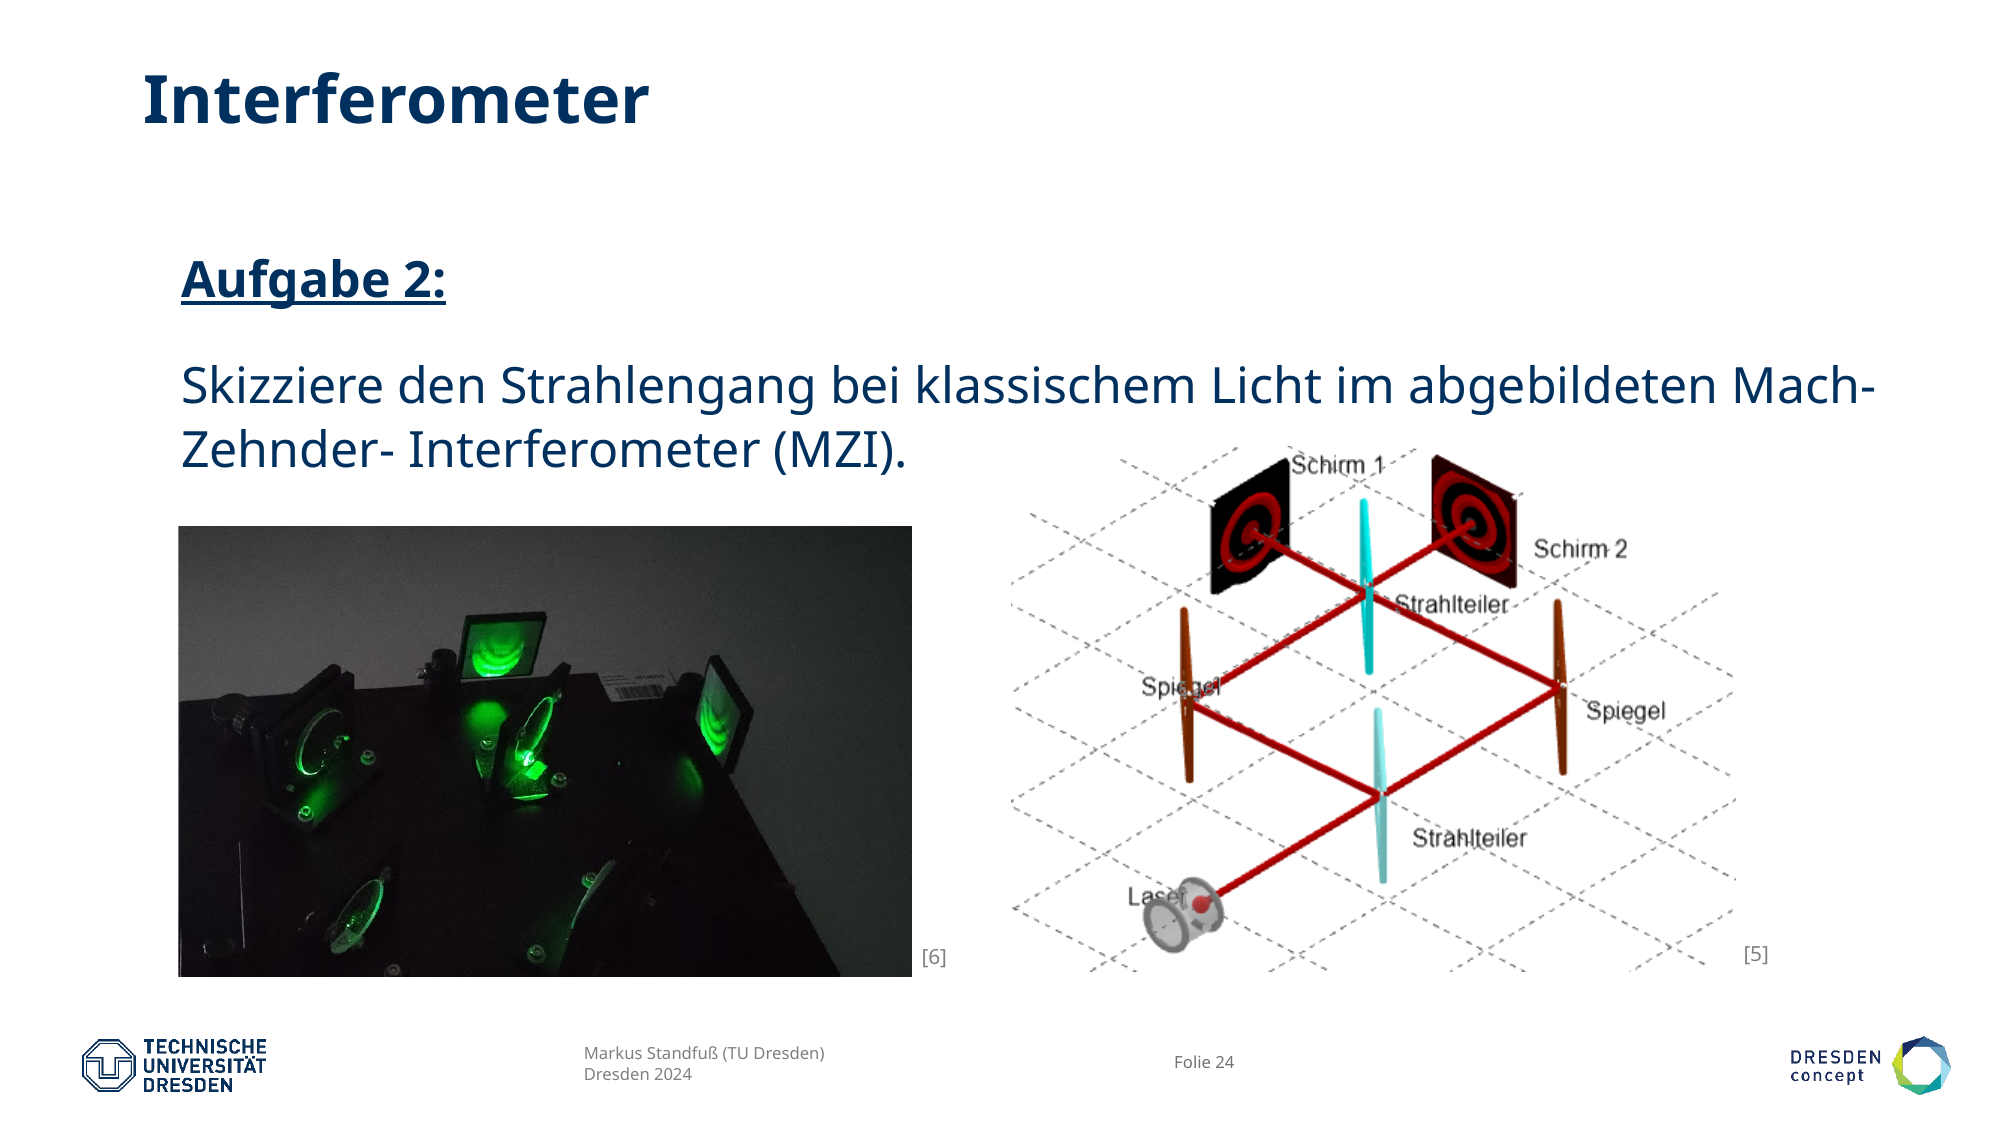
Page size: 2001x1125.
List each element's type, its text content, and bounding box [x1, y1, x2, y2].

picture [1791, 1036, 1951, 1095]
picture [1011, 446, 1736, 972]
picture [178, 526, 912, 977]
title Interferometer [143, 56, 1880, 169]
list Aufgabe 2: Skizziere den Strahlengang bei klassischem Licht im abgebildeten Mach-Zehnder- Interferometer (MZI). [143, 243, 1880, 957]
picture [82, 1039, 266, 1092]
text_box [6] [912, 936, 962, 976]
text_box [5] [1728, 933, 1784, 974]
